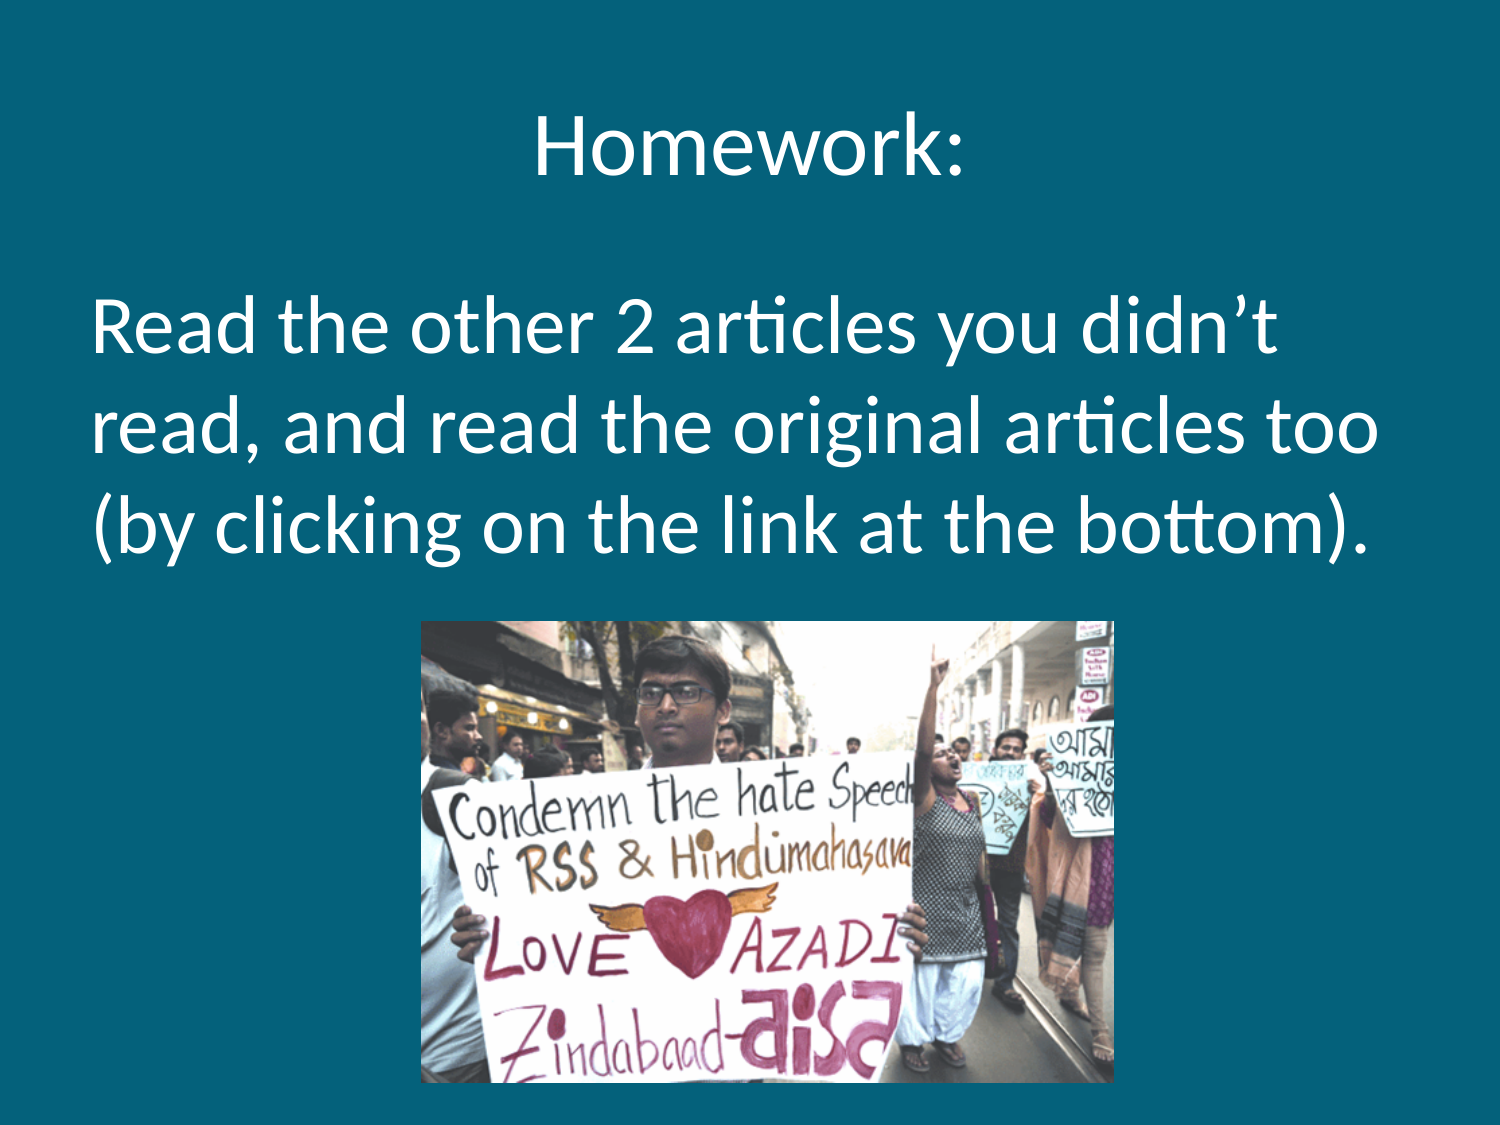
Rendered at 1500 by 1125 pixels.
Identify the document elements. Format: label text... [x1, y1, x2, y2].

title Homework: [75, 45, 1425, 233]
picture [422, 622, 1113, 1082]
list Read the other 2 articles you didn’t read, and read the original articles too (by clicking on the link at the bottom). [75, 262, 1425, 1005]
